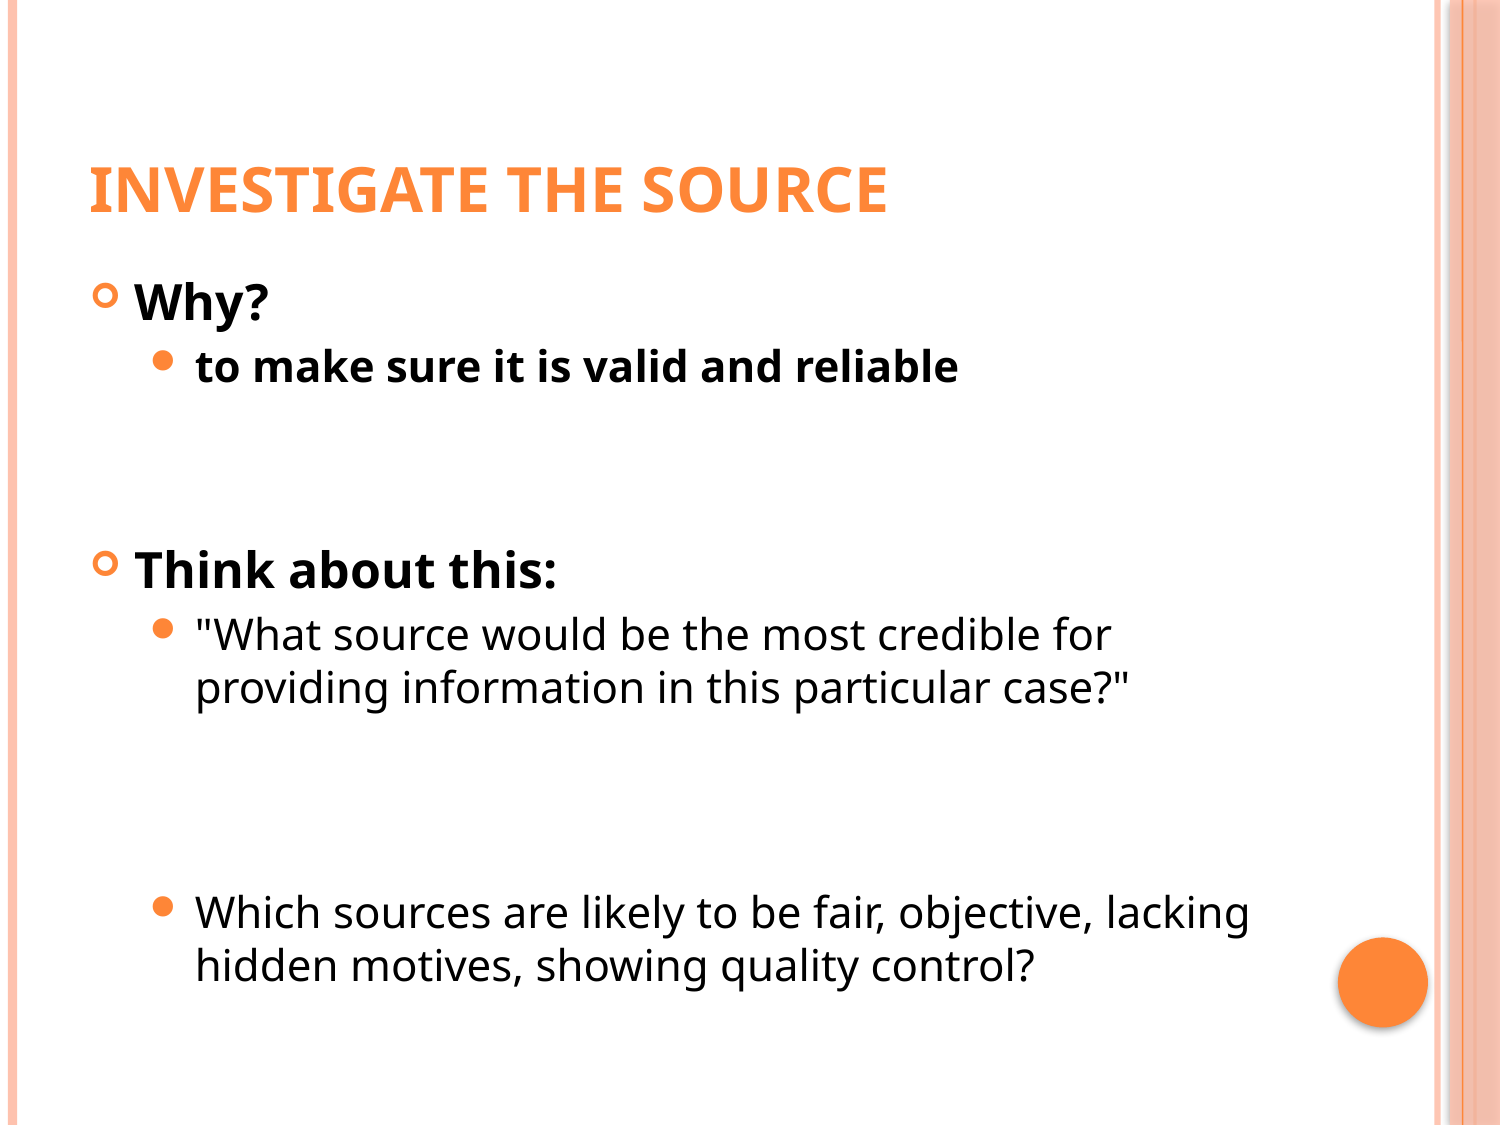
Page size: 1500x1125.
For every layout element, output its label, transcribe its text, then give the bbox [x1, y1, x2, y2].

list Why? to make sure it is valid and reliable Think about this: "What source would be the most credible for providing information in this particular case?" Which sources are likely to be fair, objective, lacking hidden motives, showing quality control? [75, 262, 1300, 1062]
title Investigate the source [75, 45, 1300, 233]
